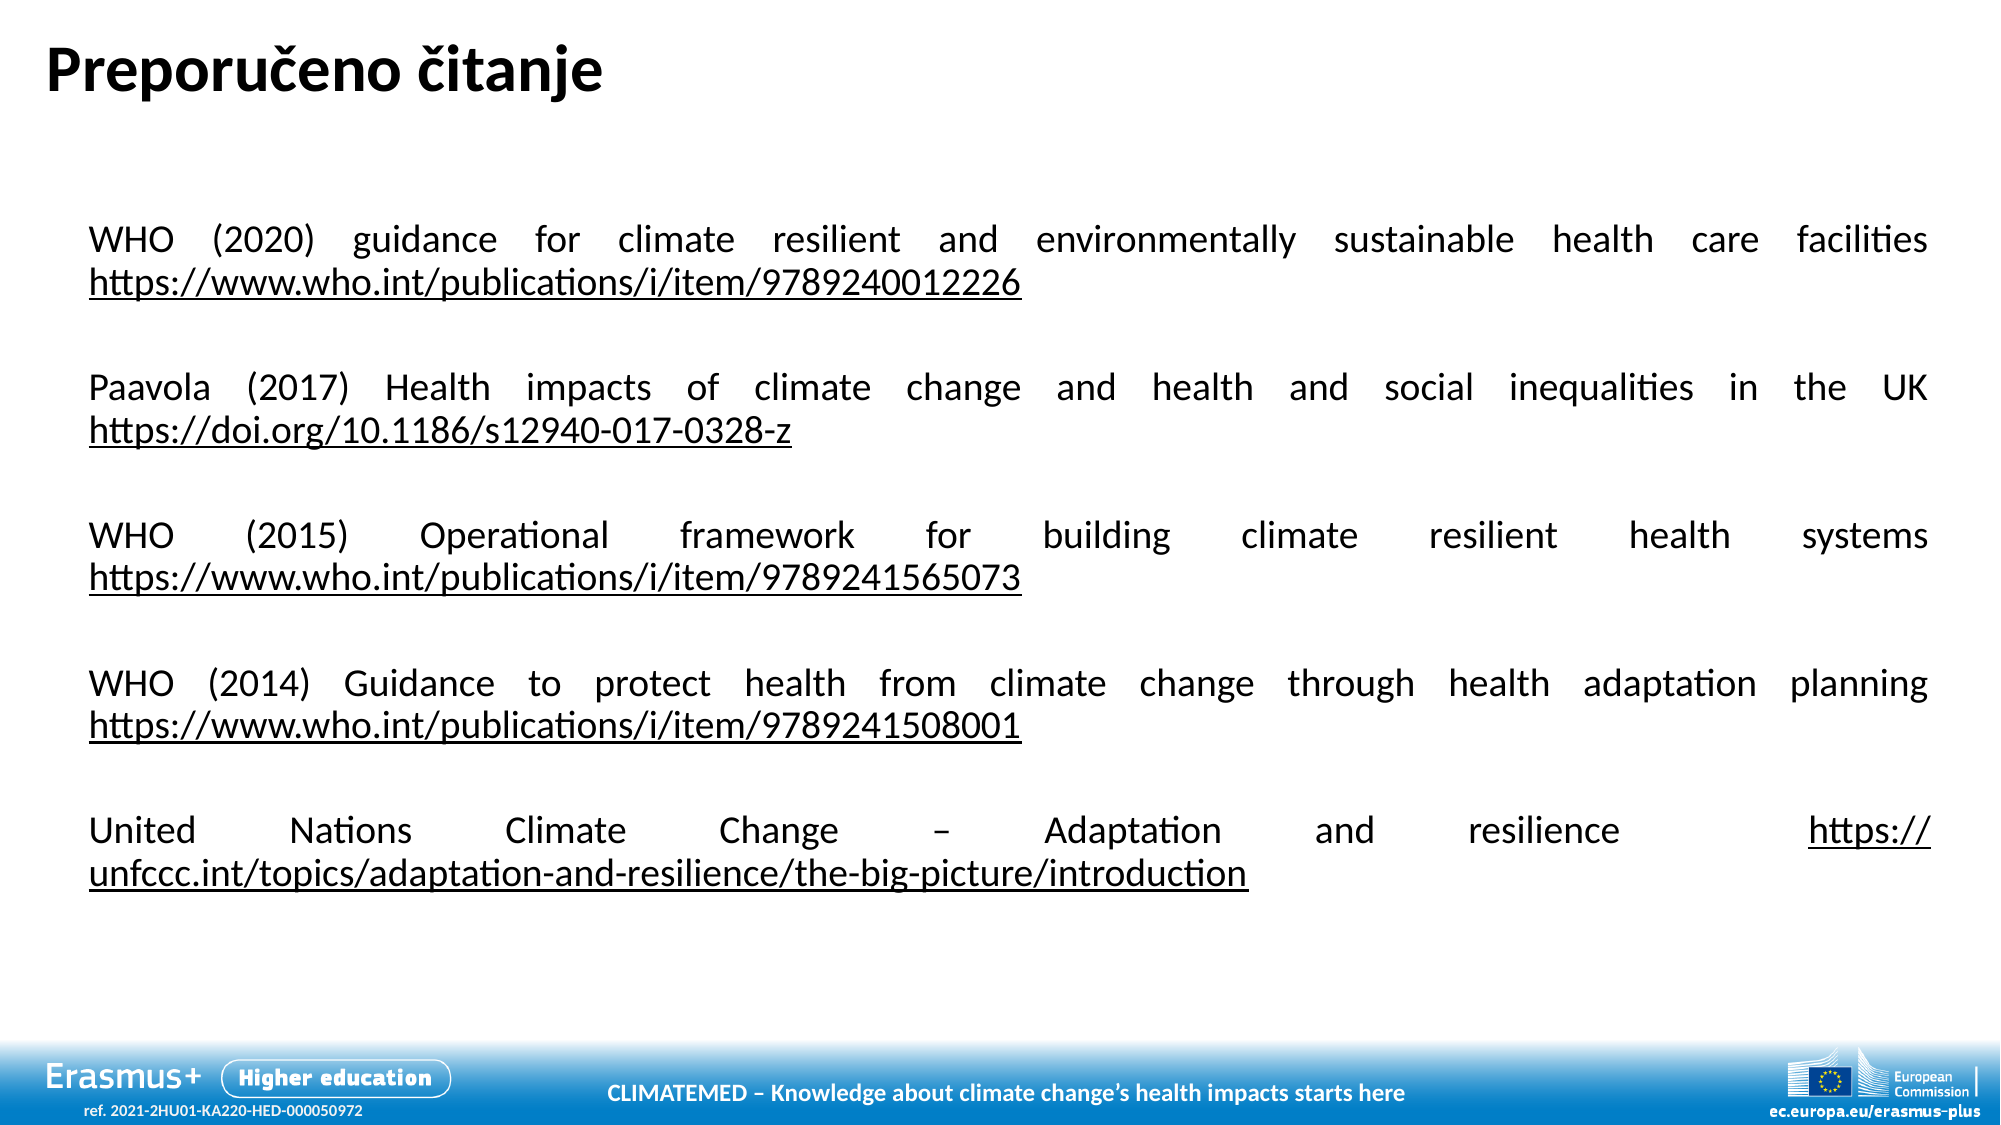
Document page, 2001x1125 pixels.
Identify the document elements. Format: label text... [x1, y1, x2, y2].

title Preporučeno čitanje [31, 25, 1984, 116]
picture [0, 899, 2000, 1125]
list WHO (2020) guidance for climate resilient and environmentally sustainable health care facilities https://www.who.int/publications/i/item/9789240012226 Paavola (2017) Health impacts of climate change and health and social inequalities in the UK https://doi.org/10.1186/s12940-017-0328-z WHO (2015) Operational framework for building climate resilient health systems https://www.who.int/publications/i/item/9789241565073 WHO (2014) Guidance to protect health from climate change through health adaptation planning https://www.who.int/publications/i/item/9789241508001 United Nations Climate Change – Adaptation and resilience https://unfccc.int/topics/adaptation-and-resilience/the-big-picture/introduction [73, 210, 1946, 1041]
